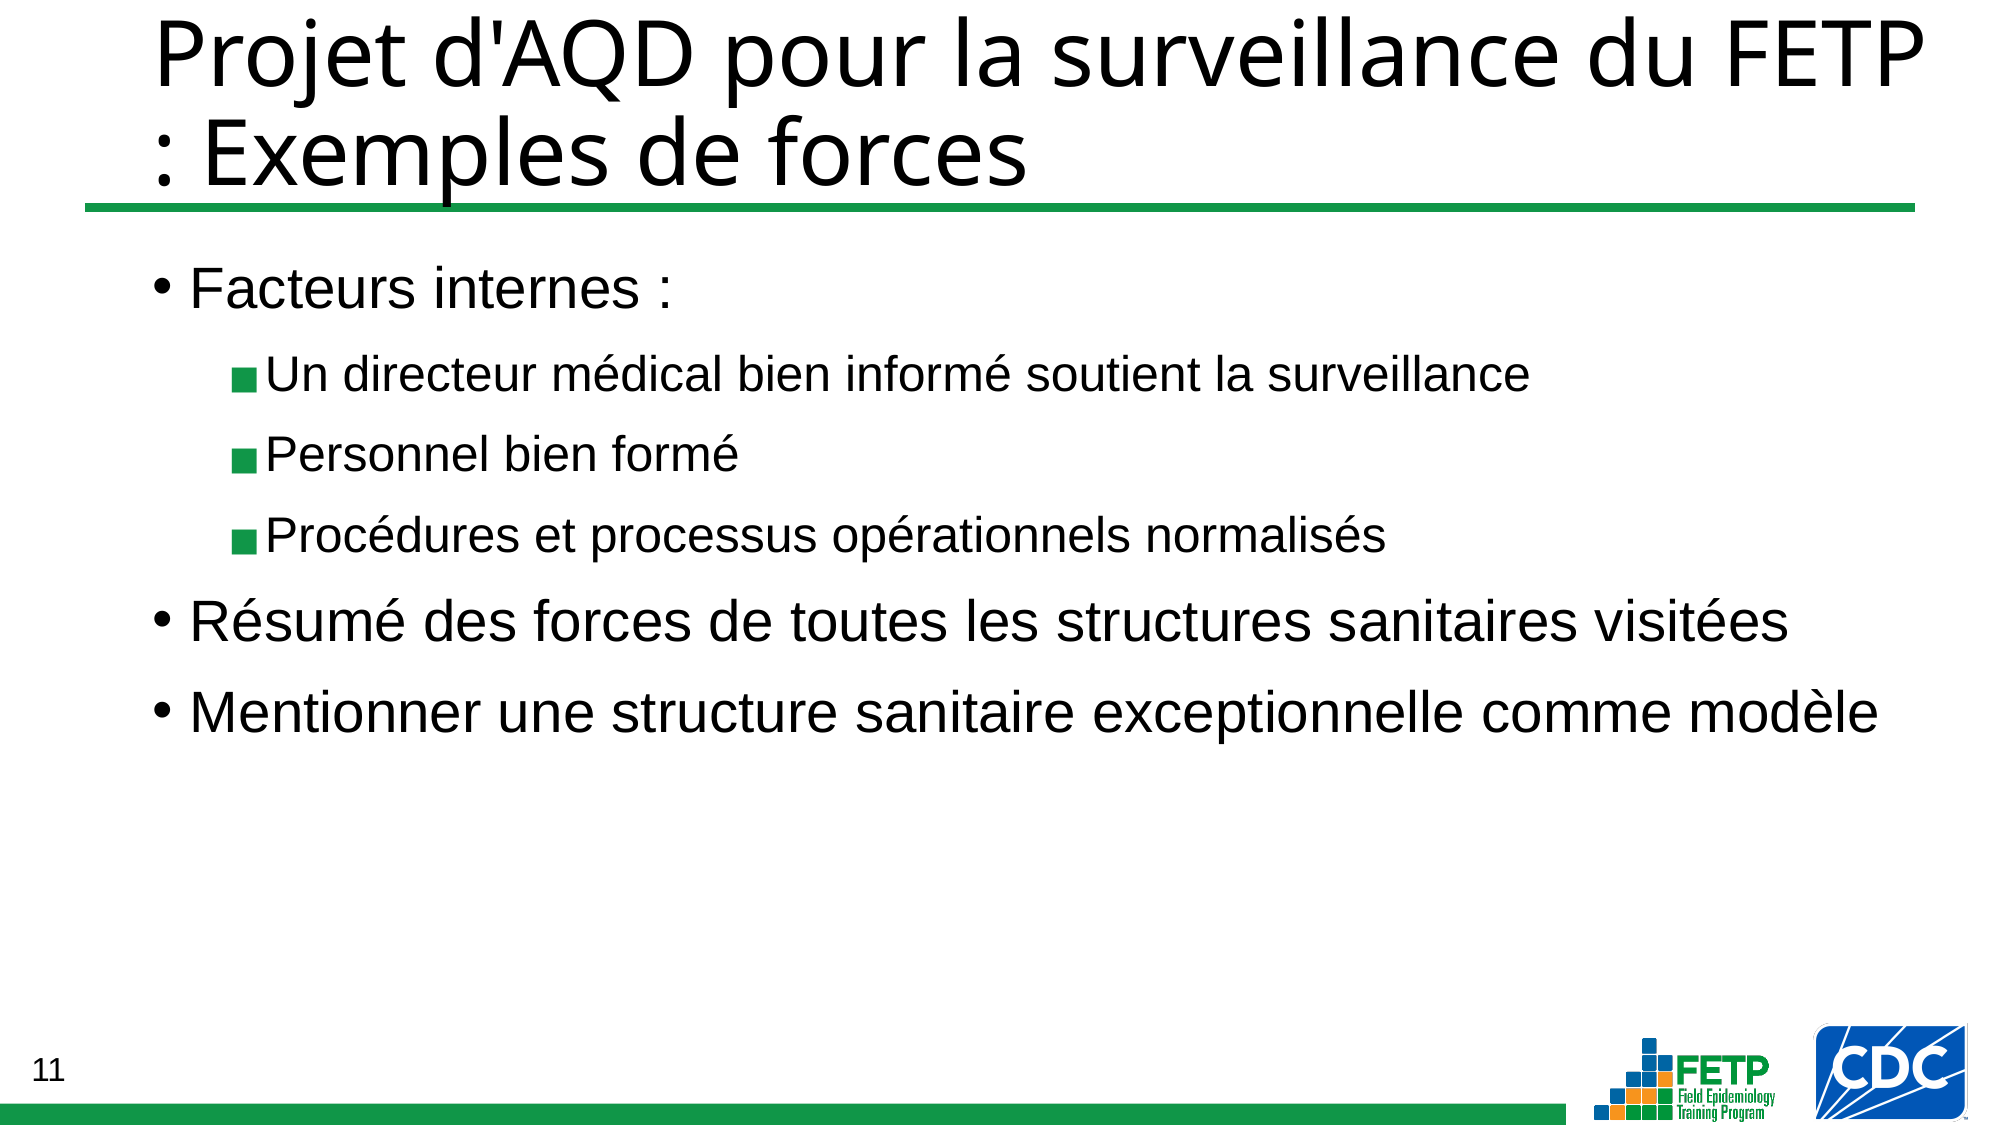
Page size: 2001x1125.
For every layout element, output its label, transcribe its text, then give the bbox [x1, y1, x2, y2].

list Facteurs internes : Un directeur médical bien informé soutient la surveillance Personnel bien formé Procédures et processus opérationnels normalisés Résumé des forces de toutes les structures sanitaires visitées Mentionner une structure sanitaire exceptionnelle comme modèle [137, 242, 1900, 1004]
picture [1594, 1038, 1775, 1122]
picture [1813, 1023, 1968, 1122]
title Projet d'AQD pour la surveillance du FETP : Exemples de forces [137, 0, 1945, 207]
